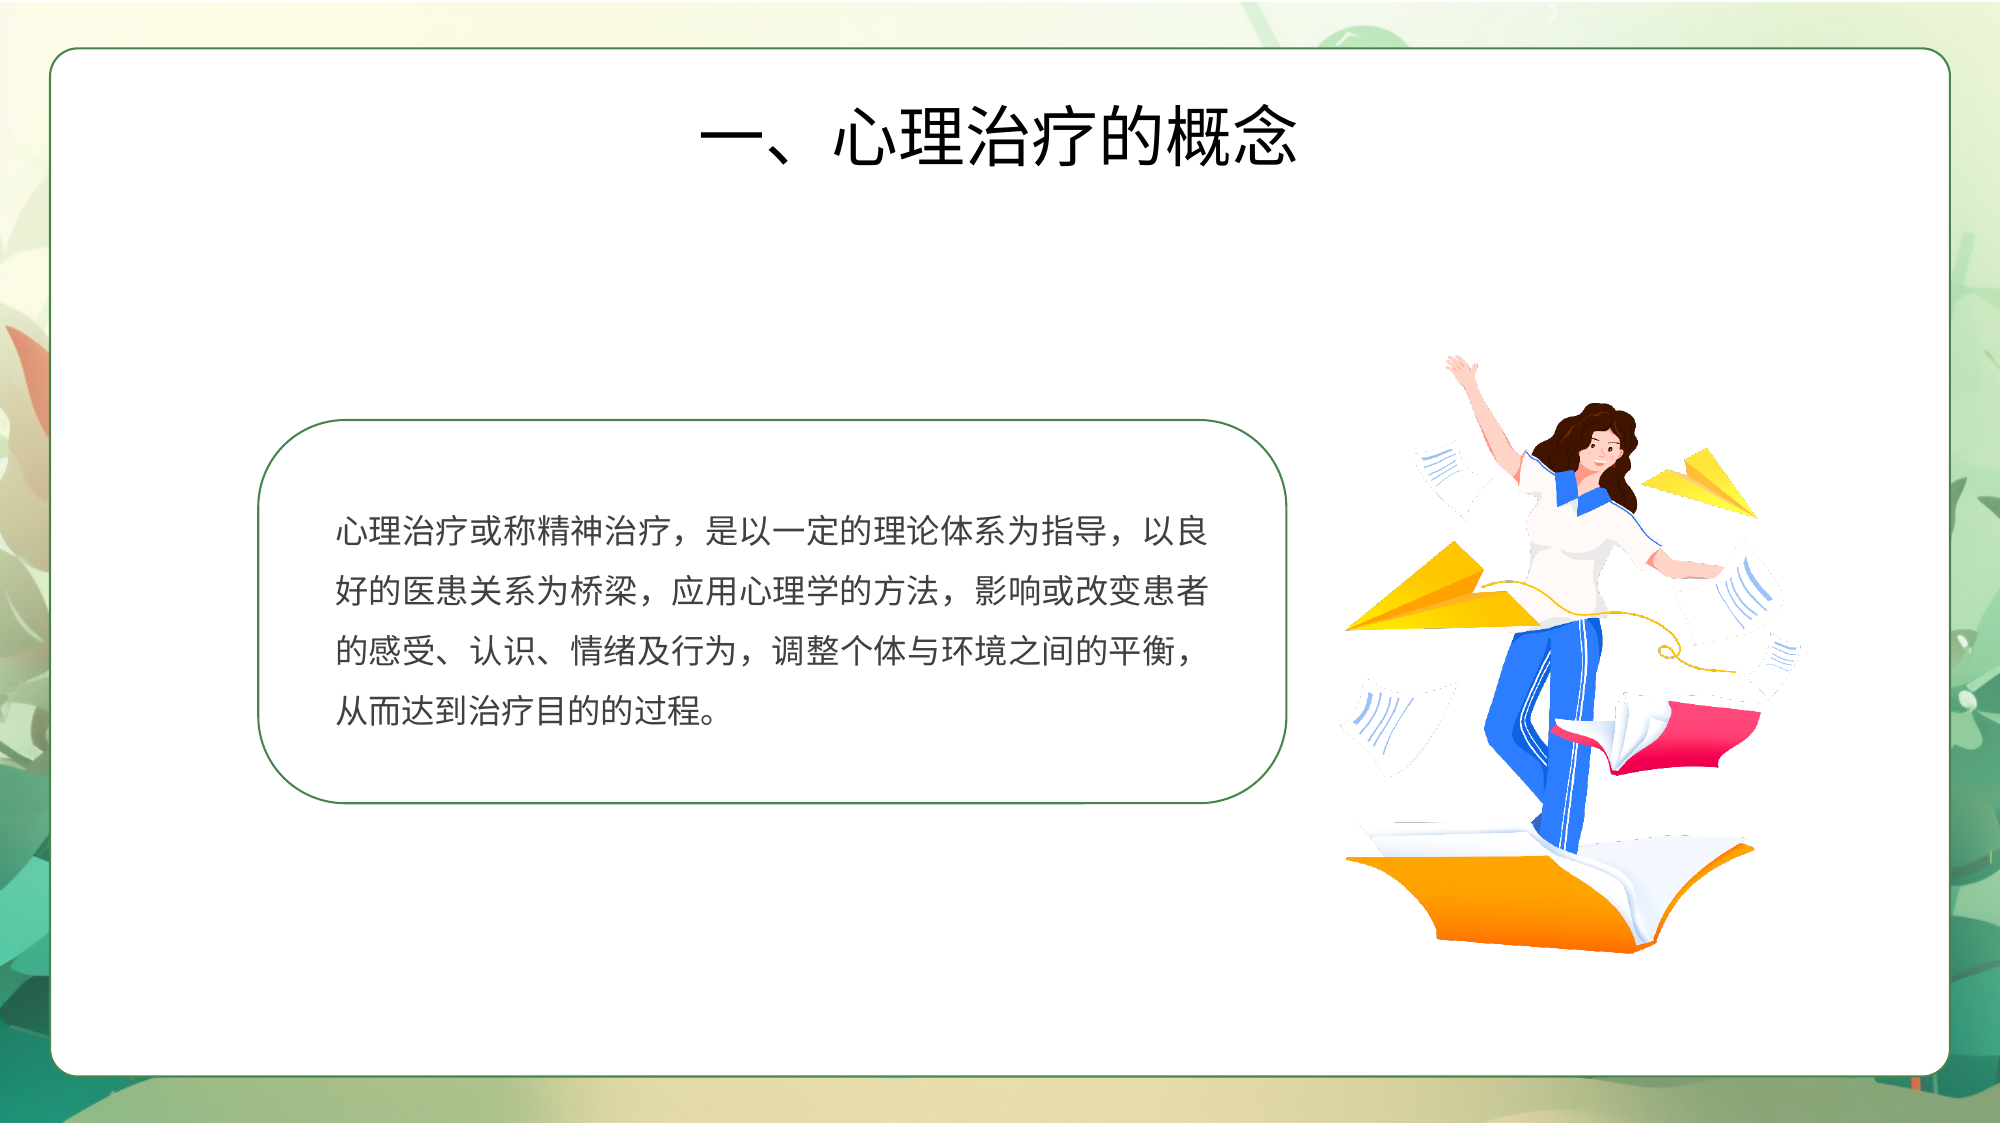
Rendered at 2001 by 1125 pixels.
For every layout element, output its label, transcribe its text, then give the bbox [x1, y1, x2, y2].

text_box 一、心理治疗的概念 [437, 87, 1561, 182]
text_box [258, 419, 1216, 804]
picture [0, 2, 2000, 1123]
